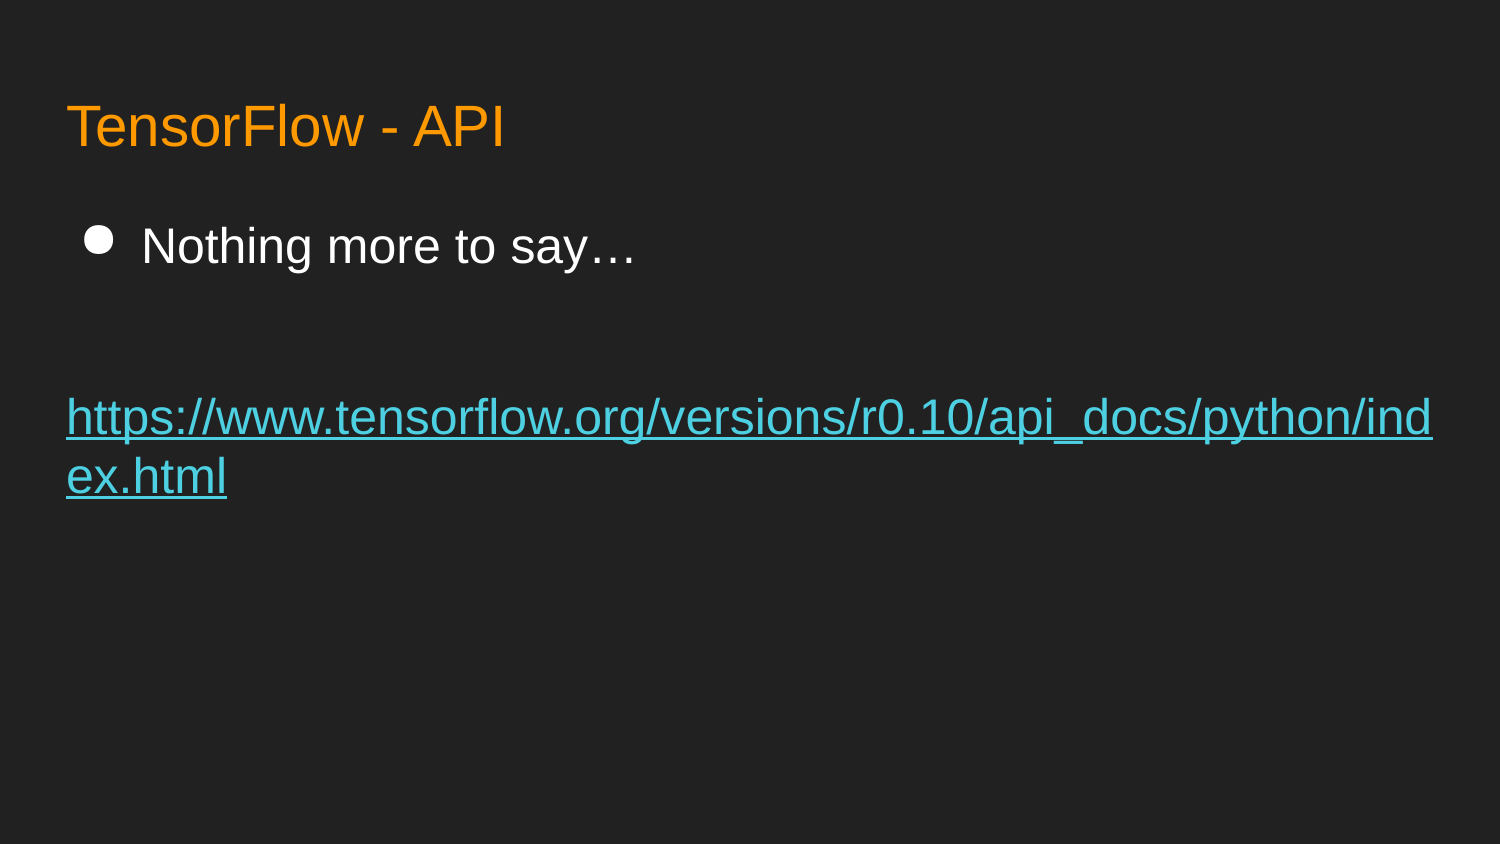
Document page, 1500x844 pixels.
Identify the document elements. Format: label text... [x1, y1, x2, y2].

list Nothing more to say… https://www.tensorflow.org/versions/r0.10/api_docs/python/index.html [51, 189, 1449, 750]
title TensorFlow - API [51, 72, 1449, 167]
